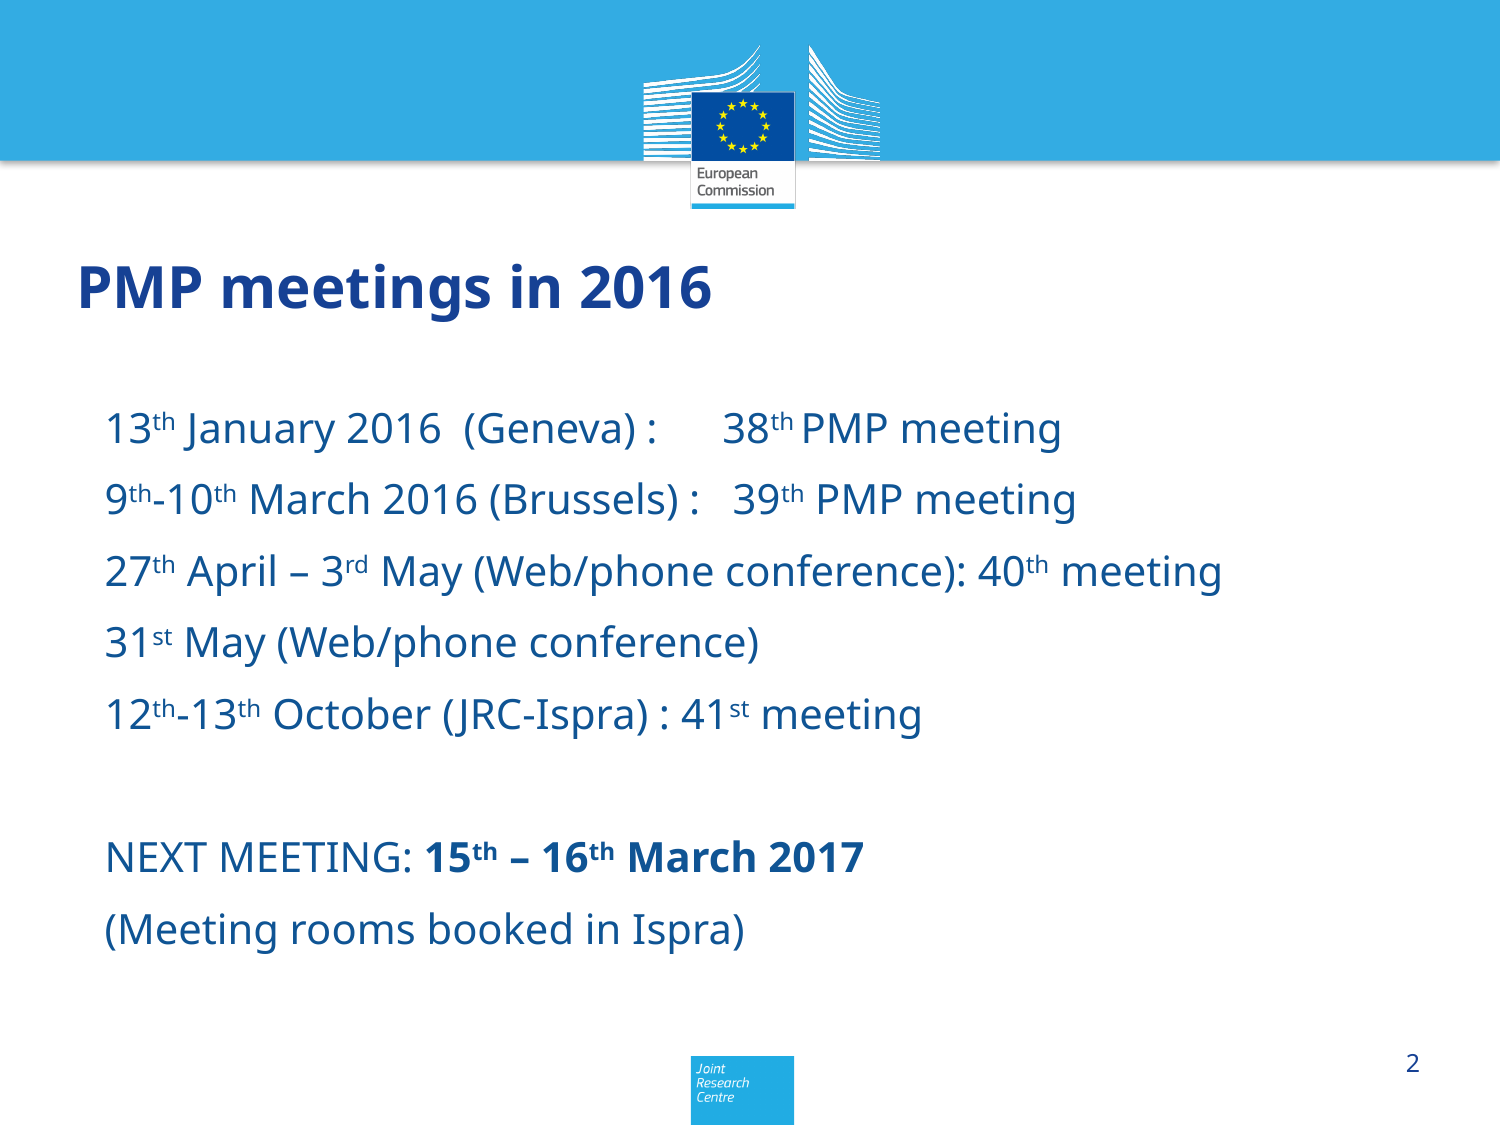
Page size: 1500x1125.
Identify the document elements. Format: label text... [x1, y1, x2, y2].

list 13th January 2016 (Geneva) : 38th PMP meeting 9th-10th March 2016 (Brussels) : 39th PMP meeting 27th April – 3rd May (Web/phone conference): 40th meeting 31st May (Web/phone conference) 12th-13th October (JRC-Ispra) : 41st meeting NEXT MEETING: 15th – 16th March 2017 (Meeting rooms booked in Ispra) [104, 396, 1396, 659]
title PMP meetings in 2016 [76, 243, 1424, 350]
